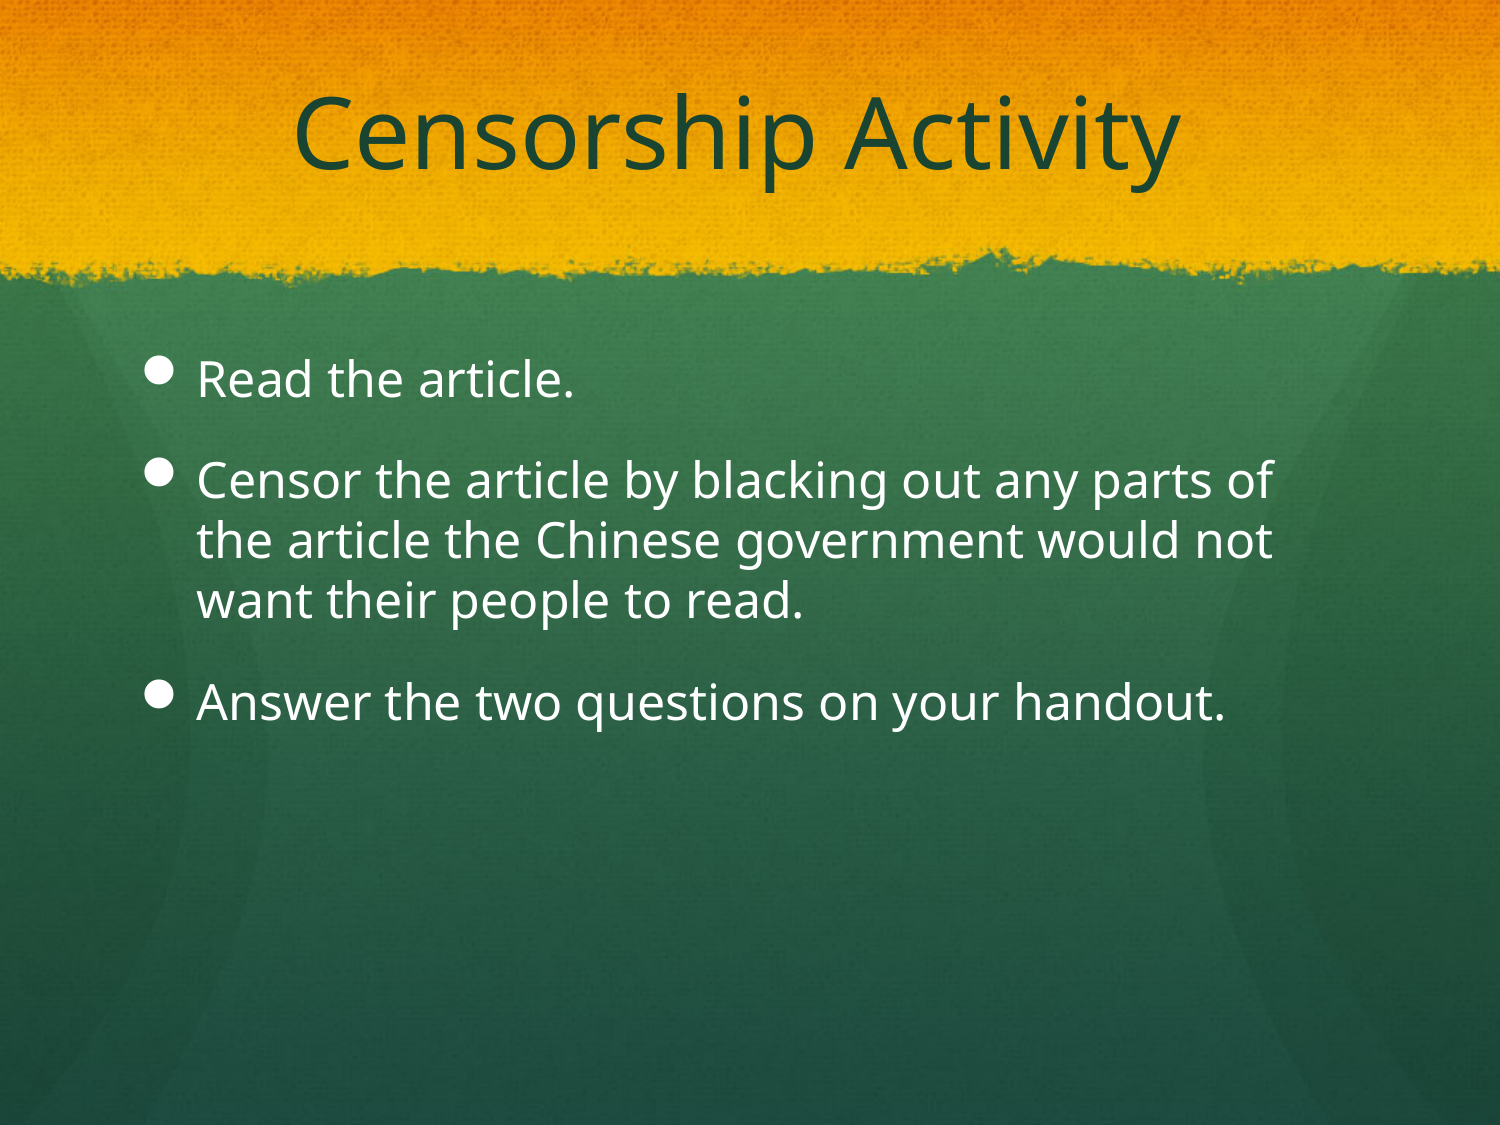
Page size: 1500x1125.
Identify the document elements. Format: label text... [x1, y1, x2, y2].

picture [0, 0, 1500, 1125]
list Read the article. Censor the article by blacking out any parts of the article the Chinese government would not want their people to read. Answer the two questions on your handout. [125, 339, 1375, 1026]
title Censorship Activity [125, 13, 1375, 246]
